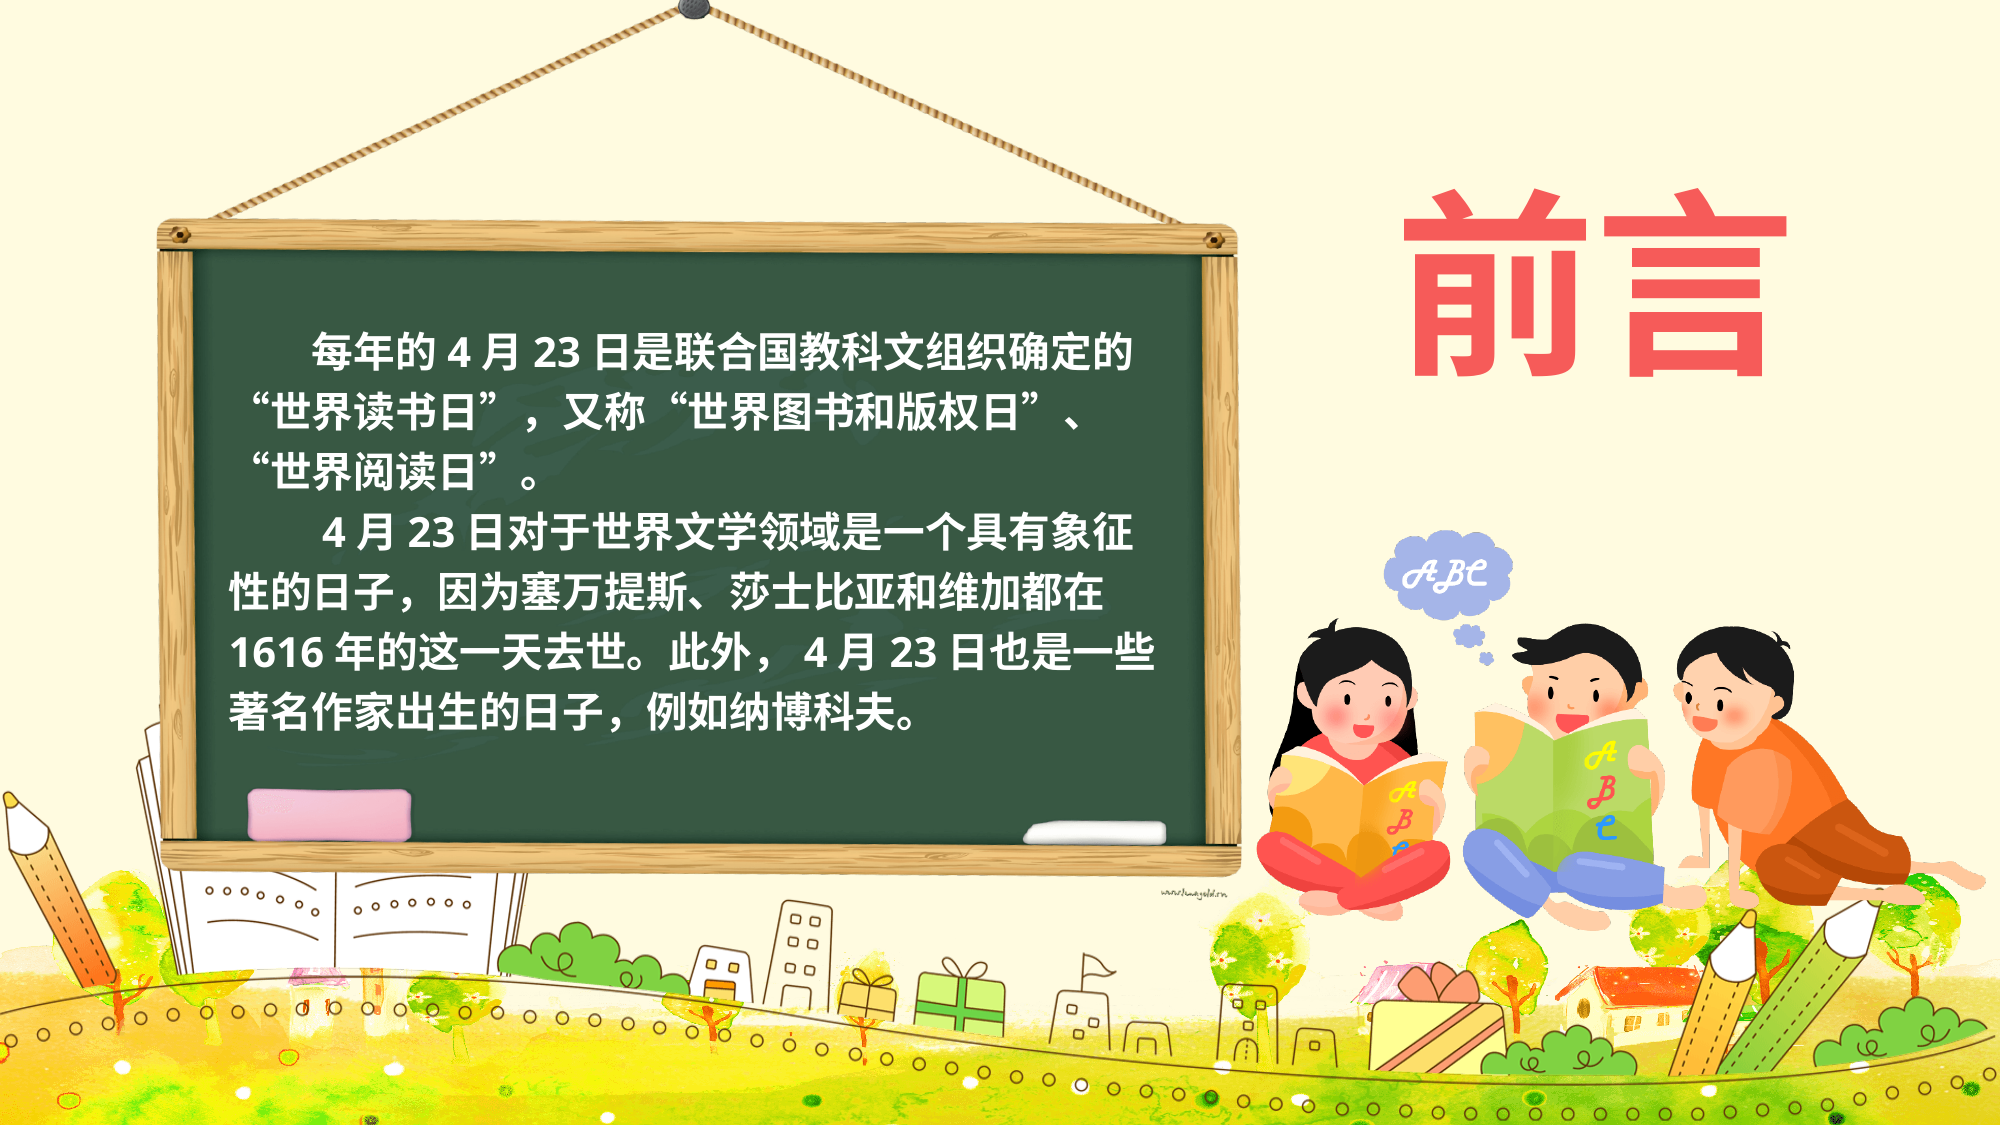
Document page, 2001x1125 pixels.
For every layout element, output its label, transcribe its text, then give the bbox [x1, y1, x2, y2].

picture [0, 0, 2001, 1125]
text_box 前言 [1348, 151, 1842, 407]
